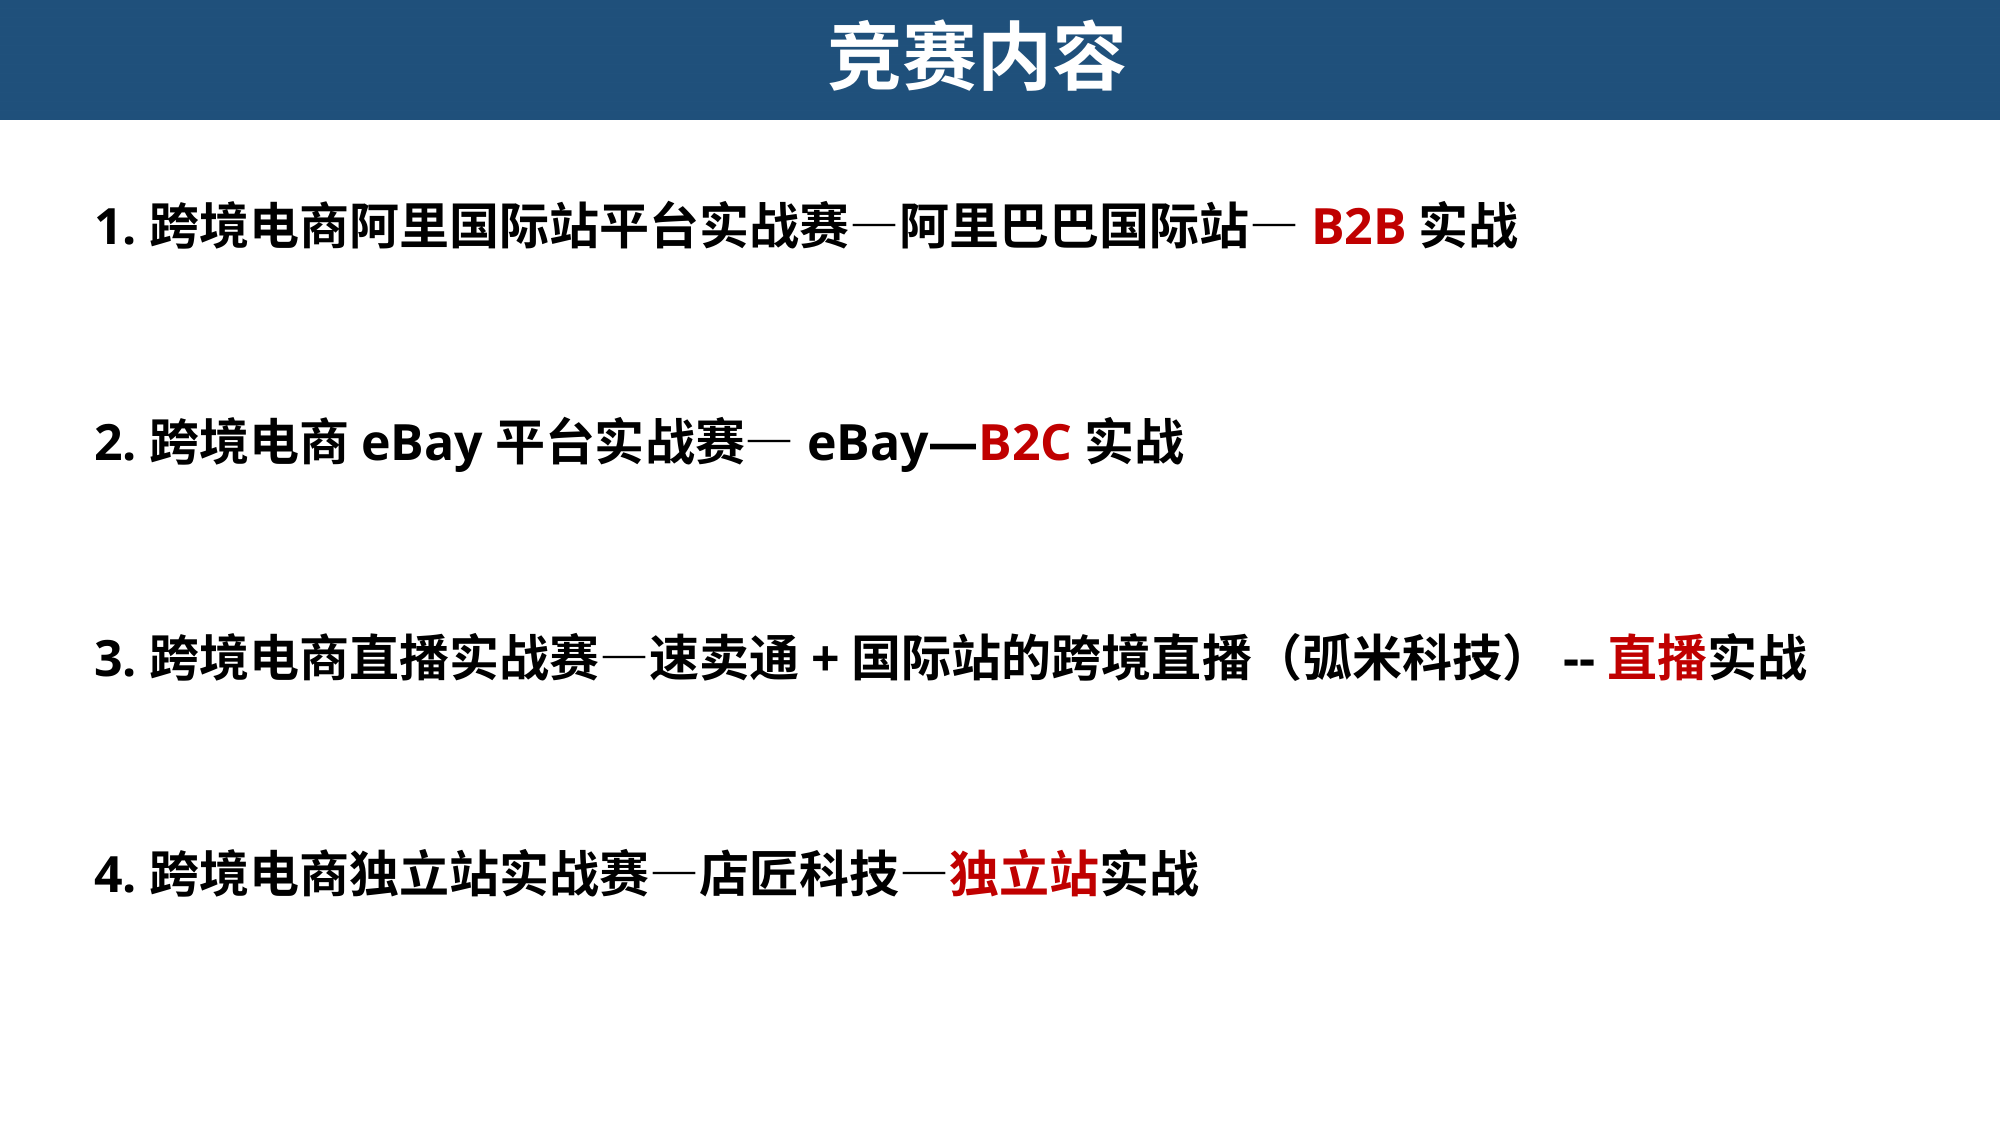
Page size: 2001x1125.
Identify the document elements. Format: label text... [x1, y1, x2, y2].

picture [0, 0, 2000, 120]
list 1.跨境电商阿里国际站平台实战赛—阿里巴巴国际站—B2B实战 2.跨境电商eBay平台实战赛—eBay—B2C实战 3.跨境电商直播实战赛—速卖通+国际站的跨境直播（弧米科技）--直播实战 4.跨境电商独立站实战赛—店匠科技—独立站实战 [79, 175, 1921, 996]
